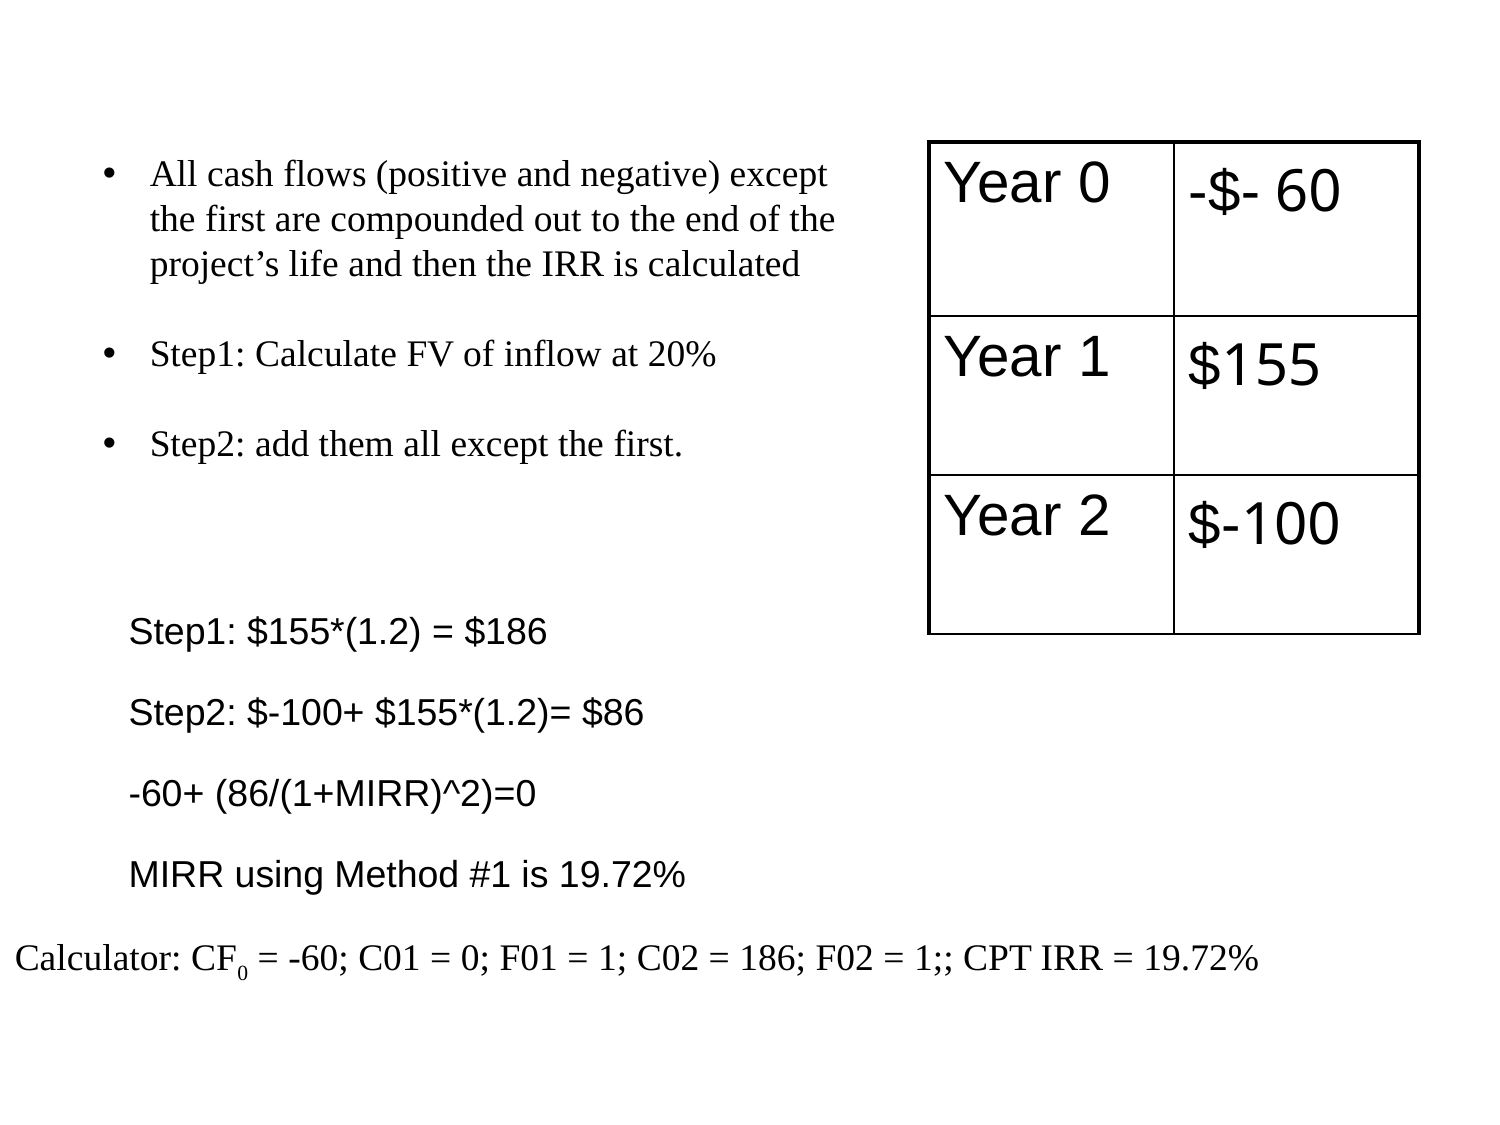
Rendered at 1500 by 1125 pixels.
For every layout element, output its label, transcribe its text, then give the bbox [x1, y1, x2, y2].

text_box All cash flows (positive and negative) except the first are compounded out to the end of the project’s life and then the IRR is calculated Step1: Calculate FV of inflow at 20% Step2: add them all except the first. [88, 142, 861, 562]
table_header Year 0 [931, 144, 1173, 315]
table_cell Year 2 [931, 476, 1173, 633]
table_header -$- 60 [1175, 144, 1417, 315]
text_box Step1: $155*(1.2) = $186 Step2: $-100+ $155*(1.2)= $86 -60+ (86/(1+MIRR)^2)=0 MIRR using Method #1 is 19.72% [113, 604, 701, 925]
table_cell Year 1 [931, 317, 1173, 474]
text_box Calculator: CF0 = -60; C01 = 0; F01 = 1; C02 = 186; F02 = 1;; CPT IRR = 19.72% [0, 925, 1500, 1037]
table_cell $155 [1175, 317, 1417, 474]
table_cell $-100 [1175, 476, 1417, 633]
